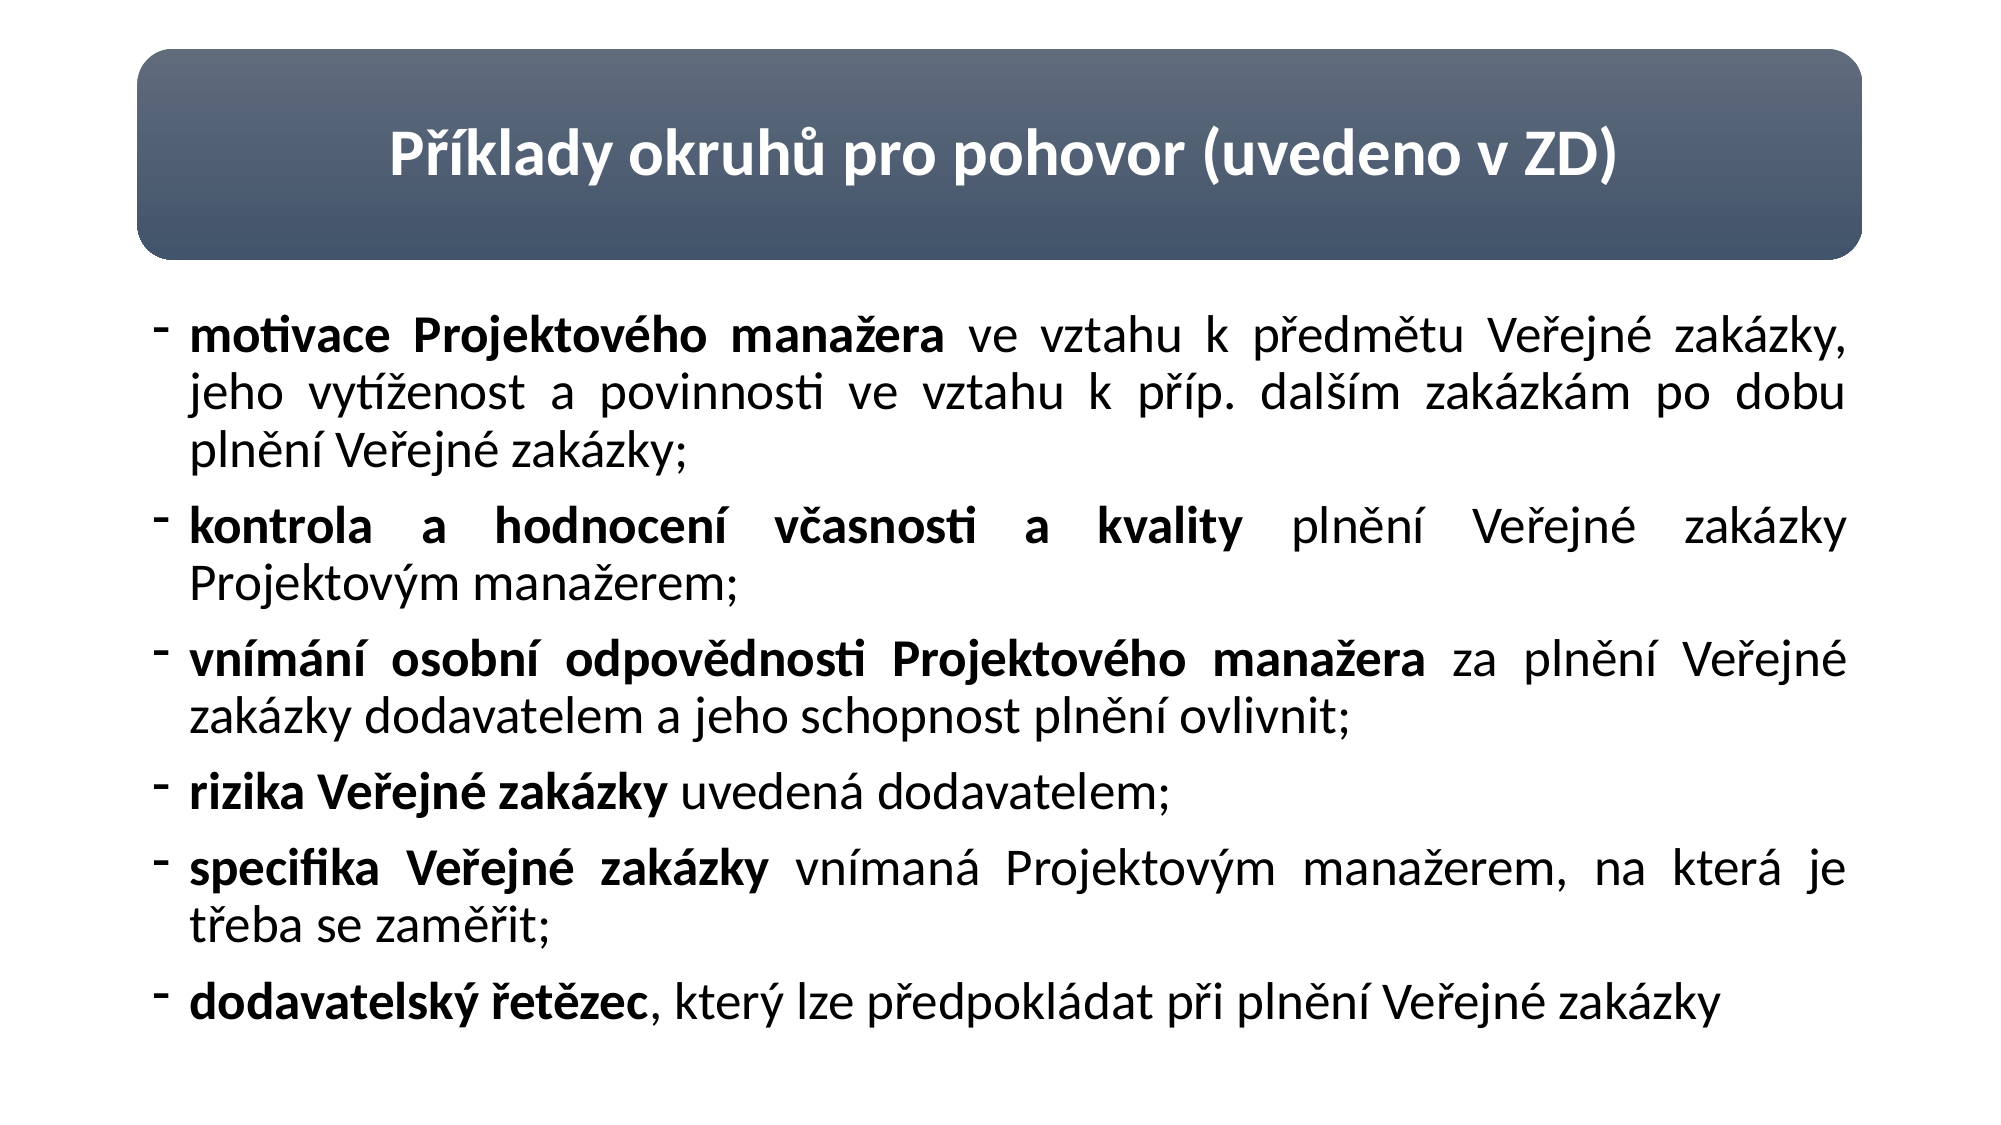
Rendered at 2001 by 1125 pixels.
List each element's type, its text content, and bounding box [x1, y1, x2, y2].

list motivace Projektového manažera ve vztahu k předmětu Veřejné zakázky, jeho vytíženost a povinnosti ve vztahu k příp. dalším zakázkám po dobu plnění Veřejné zakázky; kontrola a hodnocení včasnosti a kvality plnění Veřejné zakázky Projektovým manažerem; vnímání osobní odpovědnosti Projektového manažera za plnění Veřejné zakázky dodavatelem a jeho schopnost plnění ovlivnit; rizika Veřejné zakázky uvedená dodavatelem; specifika Veřejné zakázky vnímaná Projektovým manažerem, na která je třeba se zaměřit; dodavatelský řetězec, který lze předpokládat při plnění Veřejné zakázky [137, 299, 1863, 1041]
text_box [137, 45, 1863, 263]
